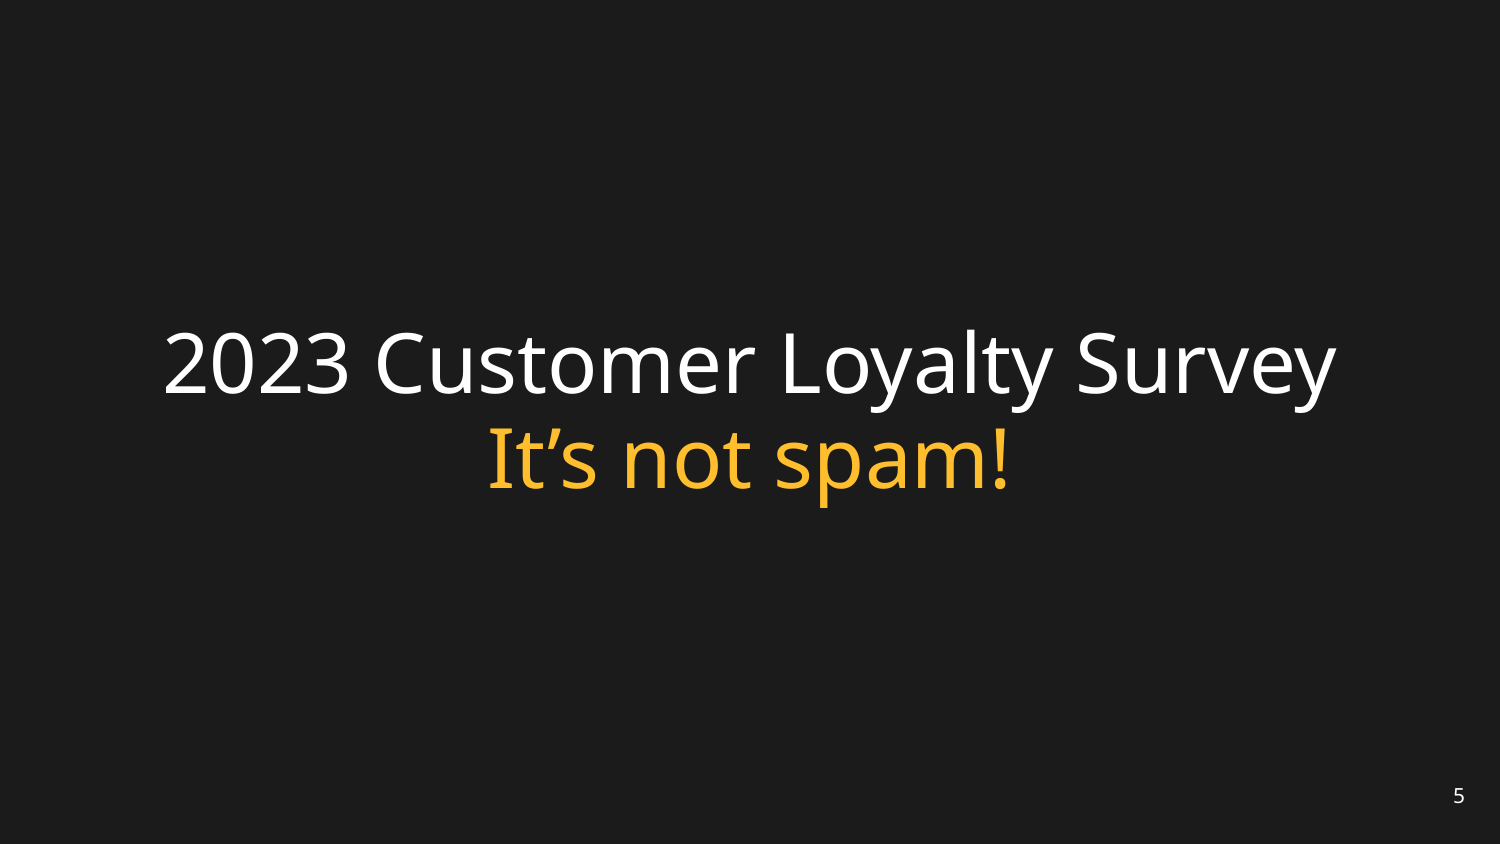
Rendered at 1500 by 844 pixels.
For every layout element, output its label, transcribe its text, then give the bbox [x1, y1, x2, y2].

title 2023 Customer Loyalty Survey It’s not spam! [51, 72, 1449, 753]
slide_number 5 [1389, 764, 1480, 830]
